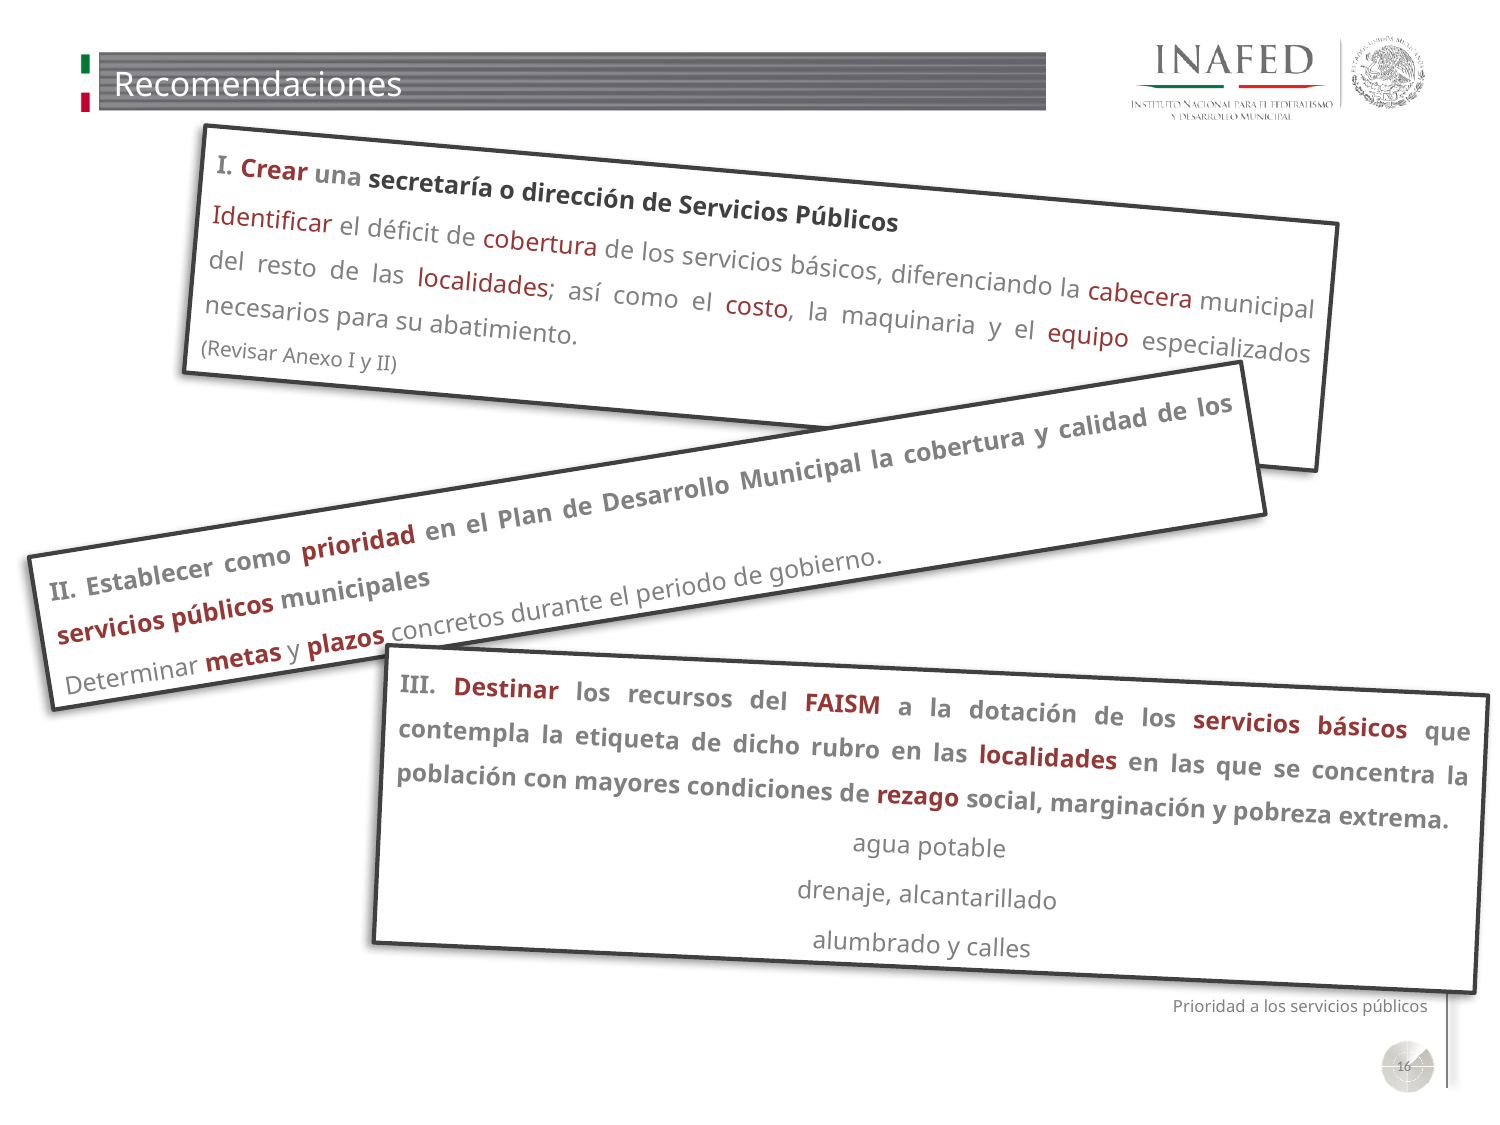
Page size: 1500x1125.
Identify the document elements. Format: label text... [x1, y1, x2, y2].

text_box II. Establecer como prioridad en el Plan de Desarrollo Municipal la cobertura y calidad de los servicios públicos municipales Determinar metas y plazos concretos durante el periodo de gobierno. [26, 359, 1268, 712]
picture [1128, 35, 1436, 123]
picture [77, 45, 1046, 112]
title Recomendaciones [98, 55, 1046, 111]
text_box I. Crear una secretaría o dirección de Servicios Públicos Identificar el déficit de cobertura de los servicios básicos, diferenciando la cabecera municipal del resto de las localidades; así como el costo, la maquinaria y el equipo especializados necesarios para su abatimiento. (Revisar Anexo I y II) [181, 123, 1340, 473]
slide_number 16 [1381, 1035, 1443, 1097]
text_box III. Destinar los recursos del FAISM a la dotación de los servicios básicos que contempla la etiqueta de dicho rubro en las localidades en las que se concentra la población con mayores condiciones de rezago social, marginación y pobreza extrema. agua potable drenaje, alcantarillado alumbrado y calles [371, 643, 1491, 995]
